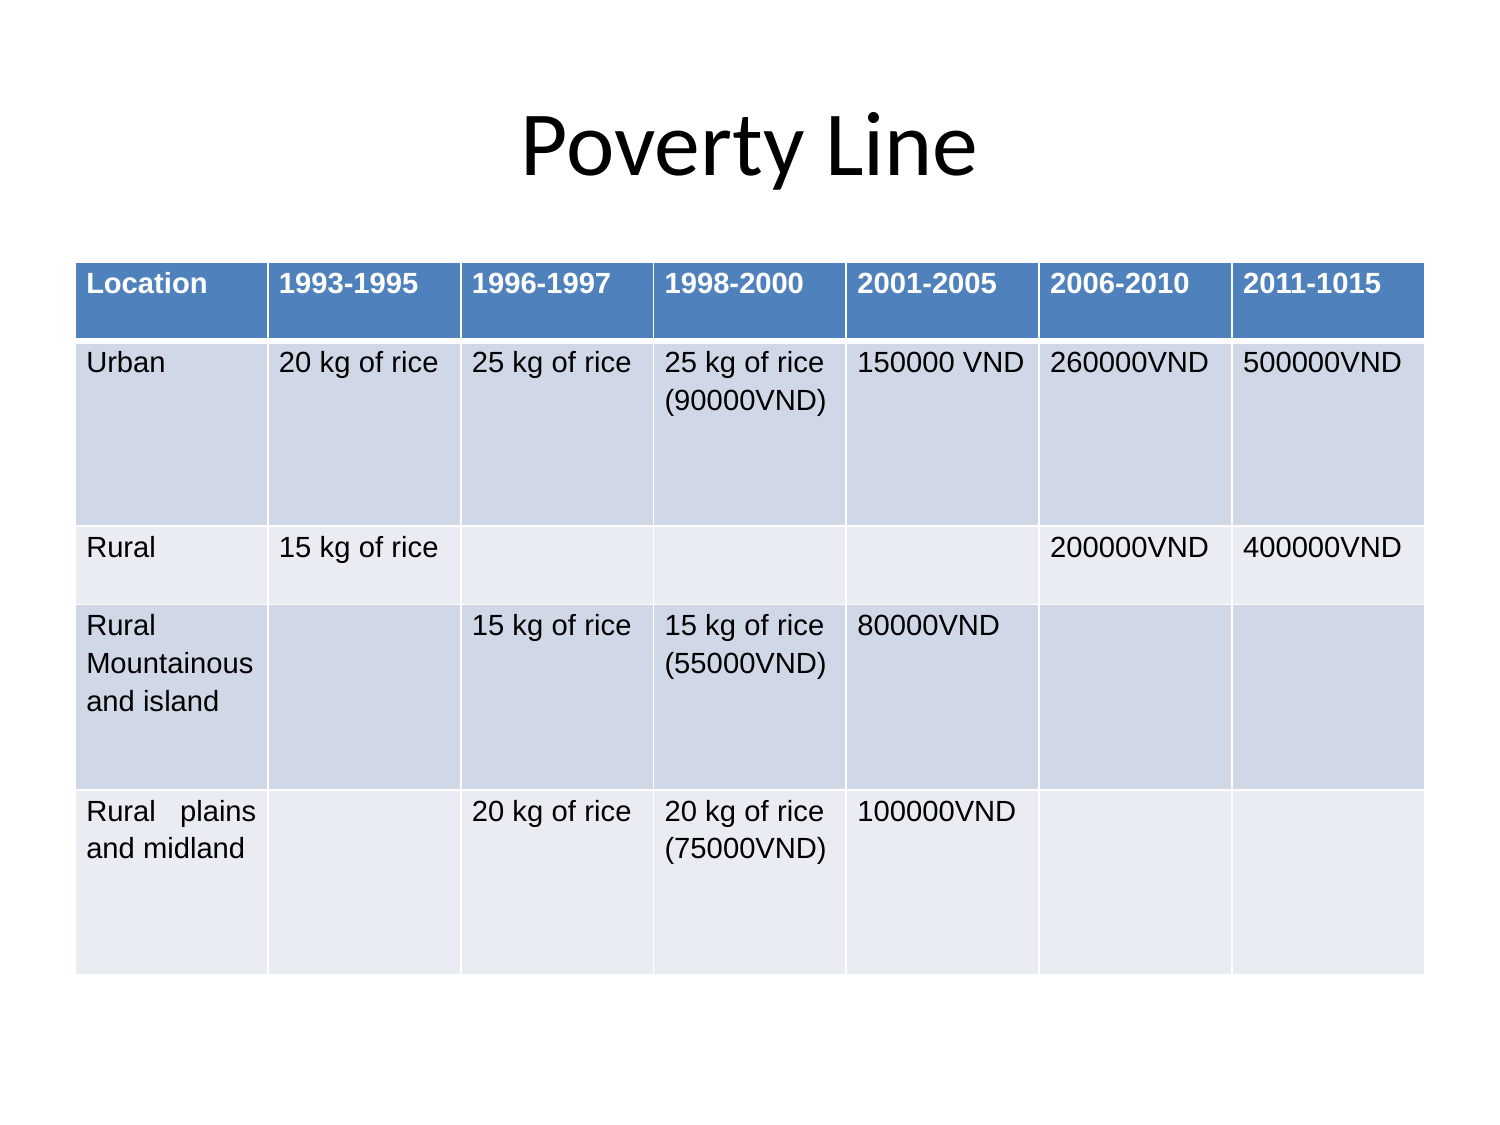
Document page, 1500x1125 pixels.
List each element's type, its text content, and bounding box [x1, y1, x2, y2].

table_cell 15 kg of rice [269, 527, 460, 604]
table_cell [847, 527, 1038, 604]
table_cell 150000 VND [847, 344, 1038, 525]
table_cell 20 kg of rice (75000VND) [654, 791, 845, 974]
table_cell Rural plains and midland [76, 791, 267, 974]
table_cell [1040, 605, 1231, 789]
table_cell 25 kg of rice [462, 344, 653, 525]
table_header 2001-2005 [847, 263, 1038, 338]
table_cell 400000VND [1233, 527, 1424, 604]
table_cell 25 kg of rice (90000VND) [654, 344, 845, 525]
table_cell 200000VND [1040, 527, 1231, 604]
table_cell 260000VND [1040, 344, 1231, 525]
table_cell 15 kg of rice (55000VND) [654, 605, 845, 789]
table_header Location [76, 263, 267, 338]
table_cell [654, 527, 845, 604]
table_header 2006-2010 [1040, 263, 1231, 338]
table_cell [1233, 605, 1424, 789]
table_cell [269, 605, 460, 789]
table_cell Rural [76, 527, 267, 604]
table_cell [269, 791, 460, 974]
table_cell 80000VND [847, 605, 1038, 789]
table_cell 20 kg of rice [462, 791, 653, 974]
title Poverty Line [75, 45, 1425, 233]
table_cell 15 kg of rice [462, 605, 653, 789]
table_cell [1233, 791, 1424, 974]
table_cell 20 kg of rice [269, 344, 460, 525]
table_cell [462, 527, 653, 604]
table_cell Rural Mountainous and island [76, 605, 267, 789]
table_header 1996-1997 [462, 263, 653, 338]
table_header 2011-1015 [1233, 263, 1424, 338]
table_cell 100000VND [847, 791, 1038, 974]
table_cell Urban [76, 344, 267, 525]
table_cell [1040, 791, 1231, 974]
table_header 1993-1995 [269, 263, 460, 338]
table_cell 500000VND [1233, 344, 1424, 525]
table_header 1998-2000 [654, 263, 845, 338]
